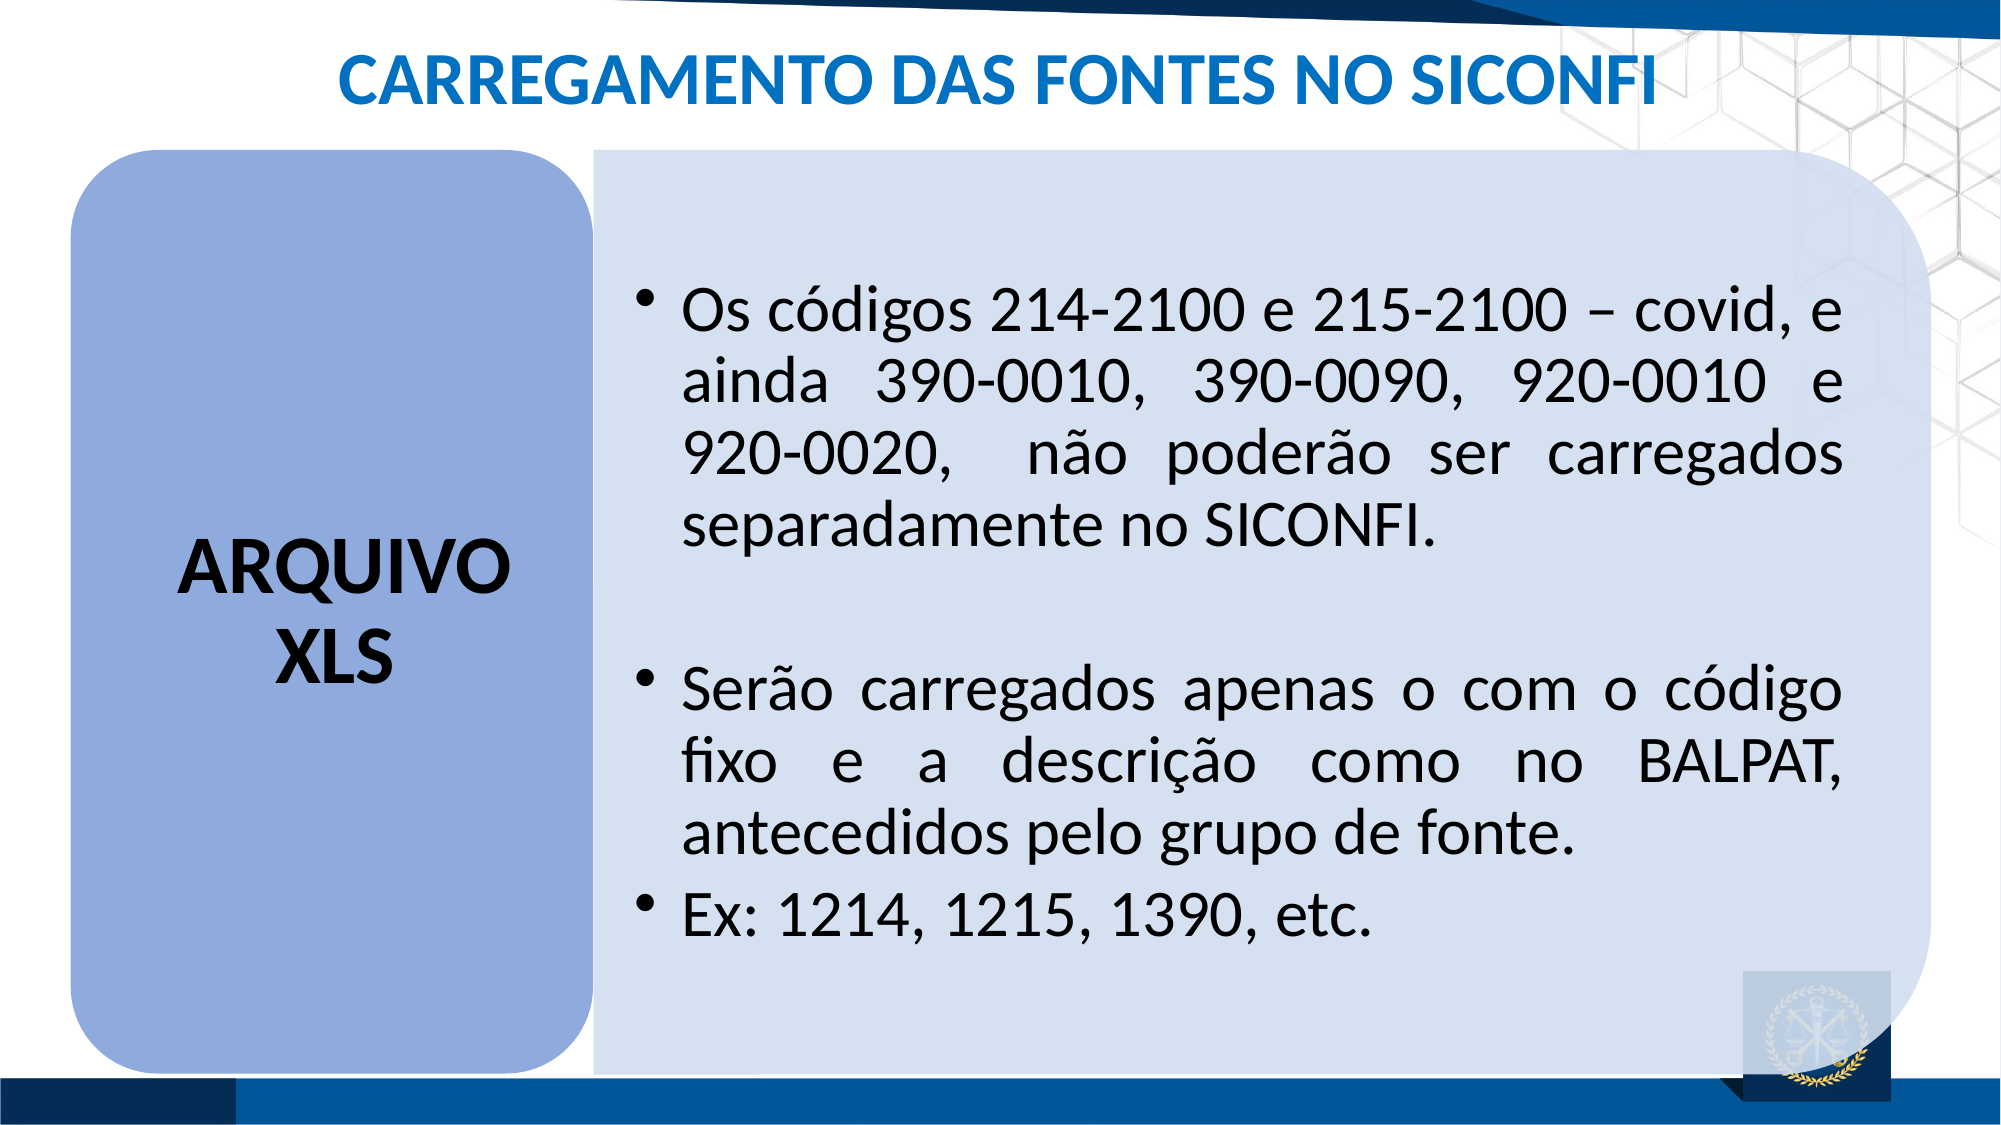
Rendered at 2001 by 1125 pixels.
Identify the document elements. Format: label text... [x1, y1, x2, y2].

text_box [70, 149, 1931, 1076]
text_box CARREGAMENTO DAS FONTES NO SICONFI [108, 22, 1892, 128]
picture [0, 0, 2001, 1125]
